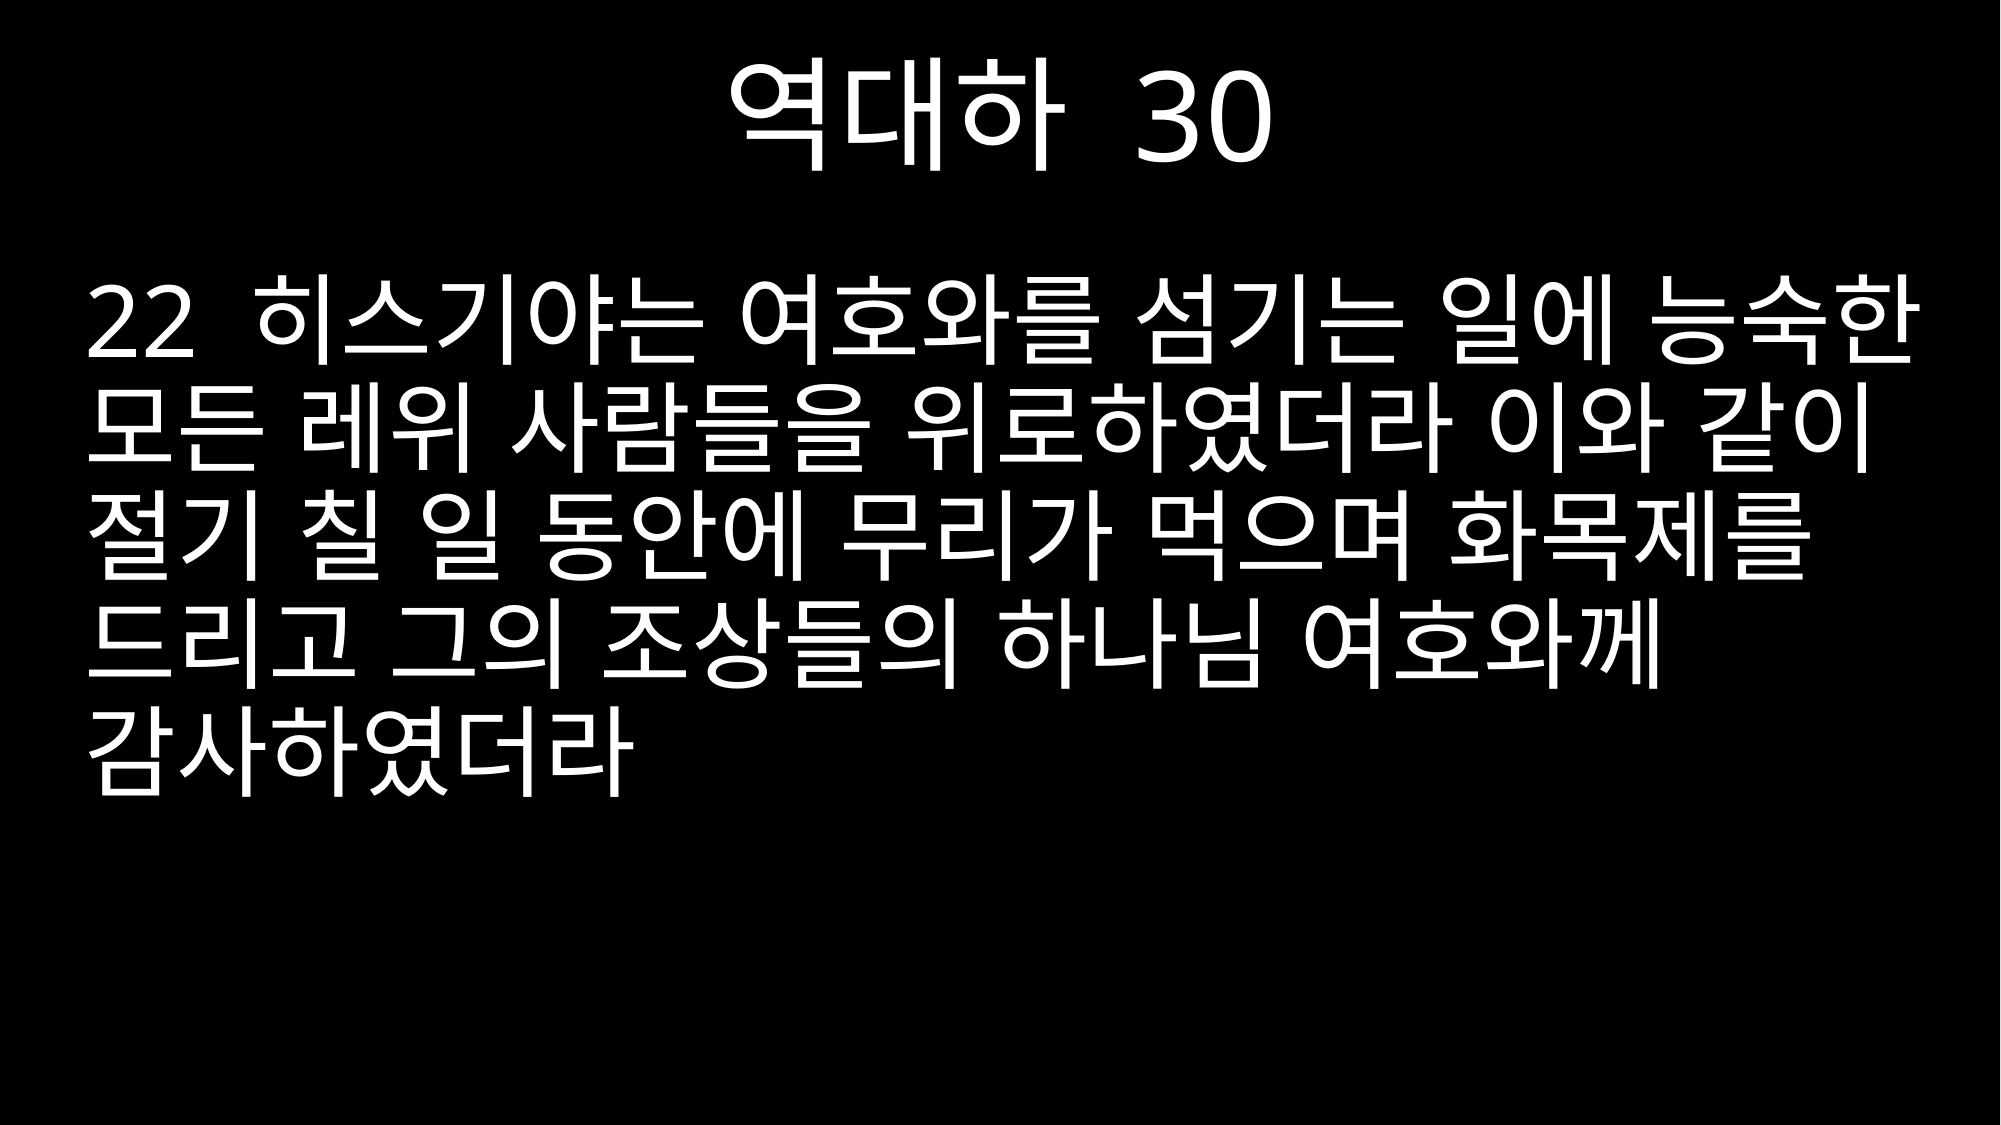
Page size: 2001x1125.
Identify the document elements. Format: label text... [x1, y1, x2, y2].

footer 역대하 30 [0, 32, 2000, 192]
picture [0, 0, 2001, 1125]
list 22 히스기야는 여호와를 섬기는 일에 능숙한 모든 레위 사람들을 위로하였더라 이와 같이 절기 칠 일 동안에 무리가 먹으며 화목제를 드리고 그의 조상들의 하나님 여호와께 감사하였더라 [69, 263, 1953, 423]
